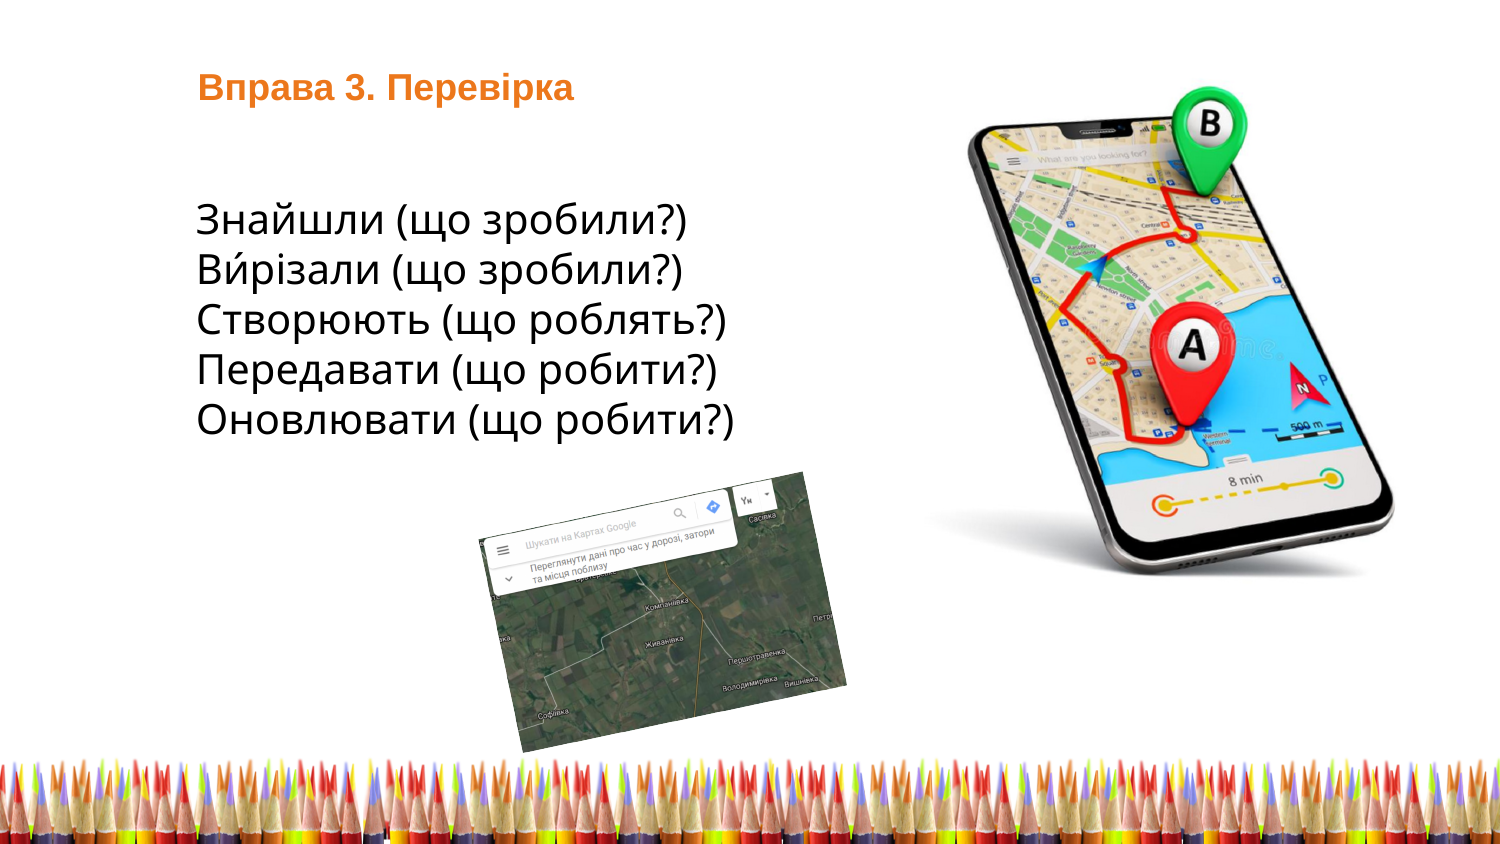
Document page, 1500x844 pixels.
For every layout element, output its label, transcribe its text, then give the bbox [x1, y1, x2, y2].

picture [914, 56, 1437, 612]
picture [0, 756, 1500, 844]
text_box Знайшли (що зробили?) Ви́різали (що зробили?) Створюють (що роблять?) Передавати (що робити?) Оновлювати (що робити?) [181, 185, 928, 451]
text_box Вправа 3. Перевірка [183, 55, 727, 116]
picture [479, 472, 846, 752]
